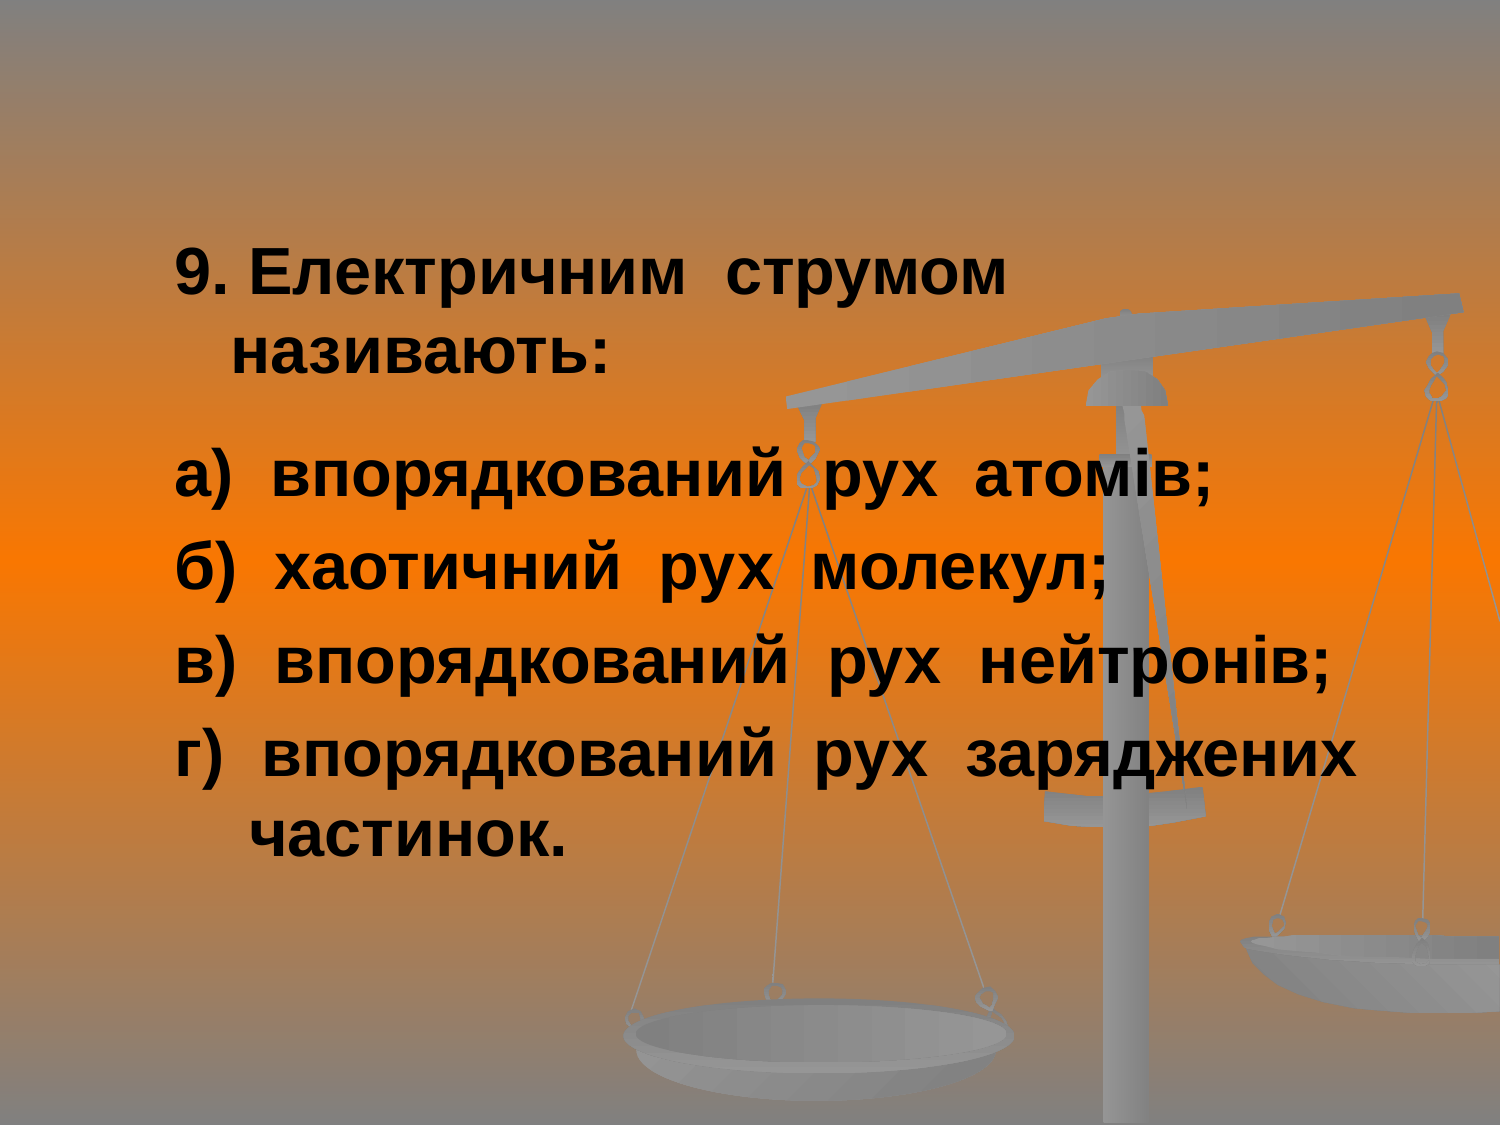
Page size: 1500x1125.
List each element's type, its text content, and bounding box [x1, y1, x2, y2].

list 9. Електричним струмом називають: а) впорядкований рух атомів; б) хаотичний рух молекул; в) впорядкований рух нейтронів; г) впорядкований рух заряджених частинок. [159, 219, 1388, 1024]
